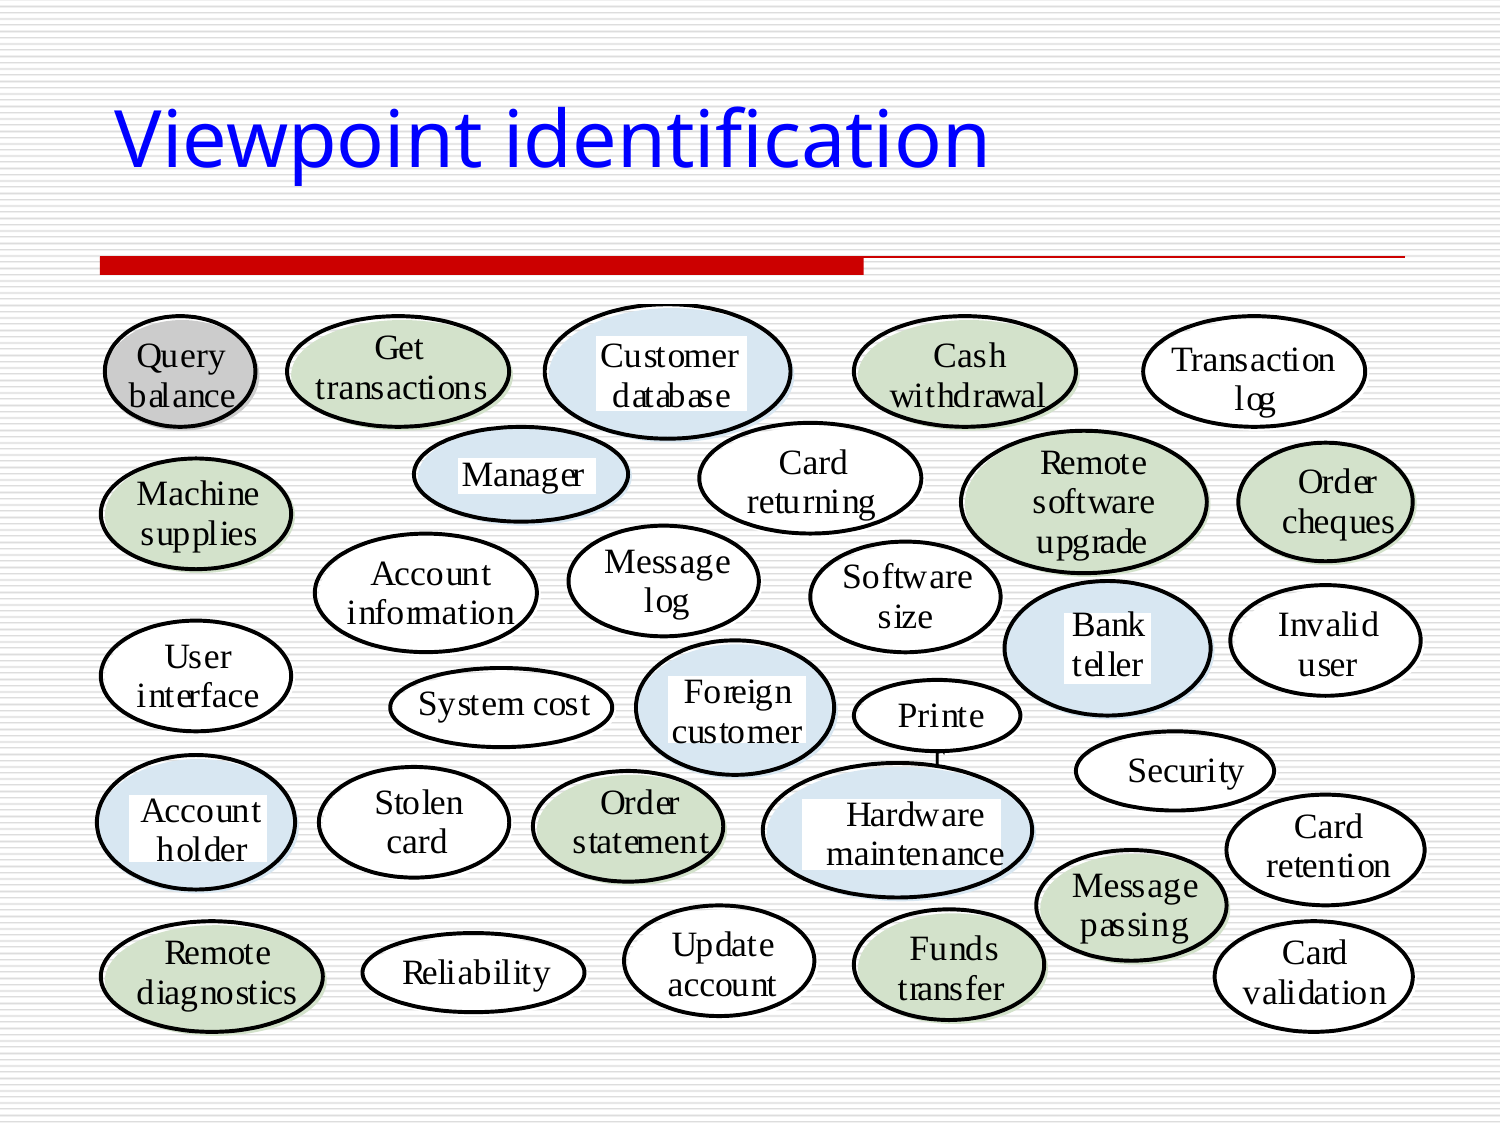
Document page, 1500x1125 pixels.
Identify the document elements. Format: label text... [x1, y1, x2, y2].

text_box Viewpoint identification [100, 8, 1376, 191]
picture [0, 0, 1500, 1125]
